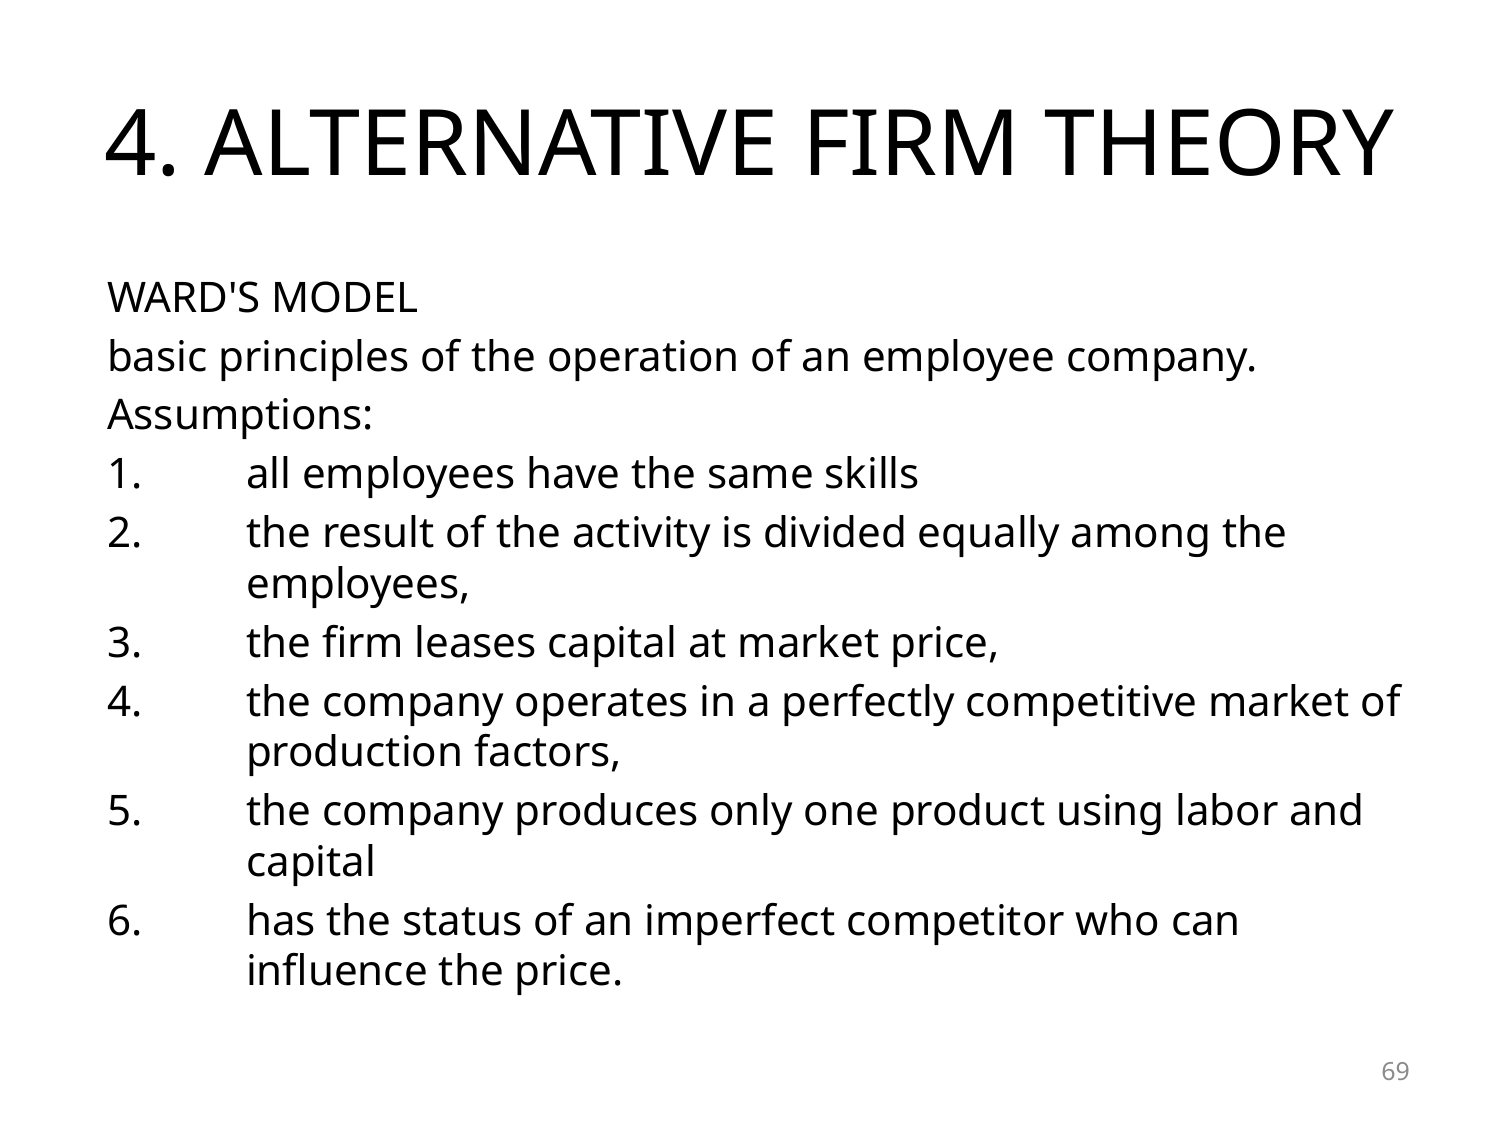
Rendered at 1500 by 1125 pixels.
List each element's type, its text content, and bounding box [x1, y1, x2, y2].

list WARD'S MODEL basic principles of the operation of an employee company. Assumptions: all employees have the same skills the result of the activity is divided equally among the employees, the firm leases capital at market price, the company operates in a perfectly competitive market of production factors, the company produces only one product using labor and capital has the status of an imperfect competitor who can influence the price. [75, 262, 1425, 1005]
slide_number 69 [1074, 1042, 1425, 1103]
title 4. ALTERNATIVE FIRM THEORY [75, 45, 1425, 233]
